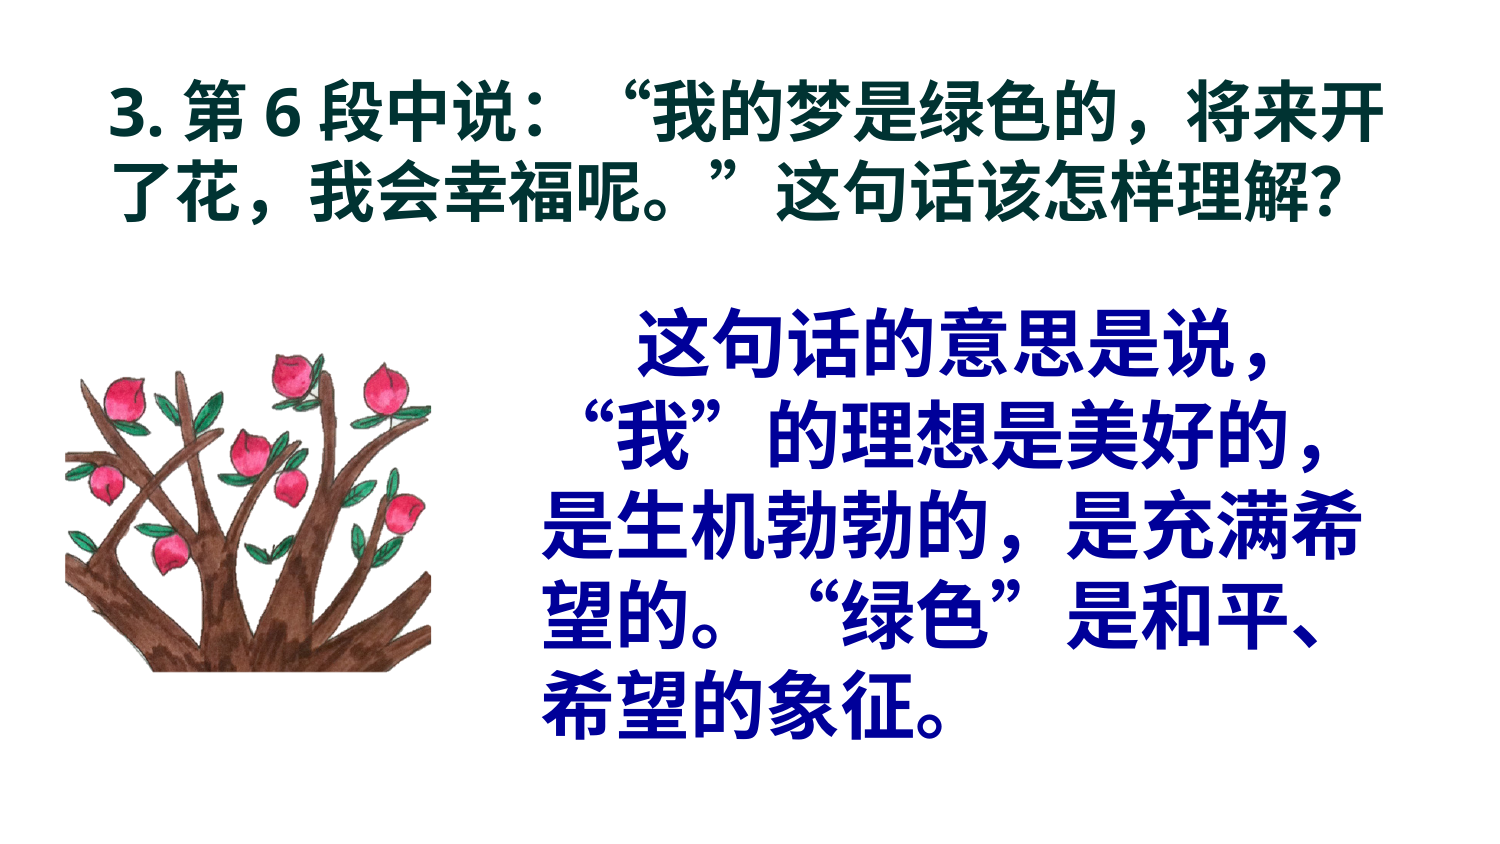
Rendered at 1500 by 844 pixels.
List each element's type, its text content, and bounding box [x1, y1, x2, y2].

text_box 这句话的意思是说，“我”的理想是美好的，是生机勃勃的，是充满希望的。“绿色”是和平、希望的象征。 [525, 280, 1399, 756]
picture [64, 343, 432, 677]
title 3.第6段中说：“我的梦是绿色的，将来开了花，我会幸福呢。”这句话该怎样理解？ [93, 0, 1402, 399]
